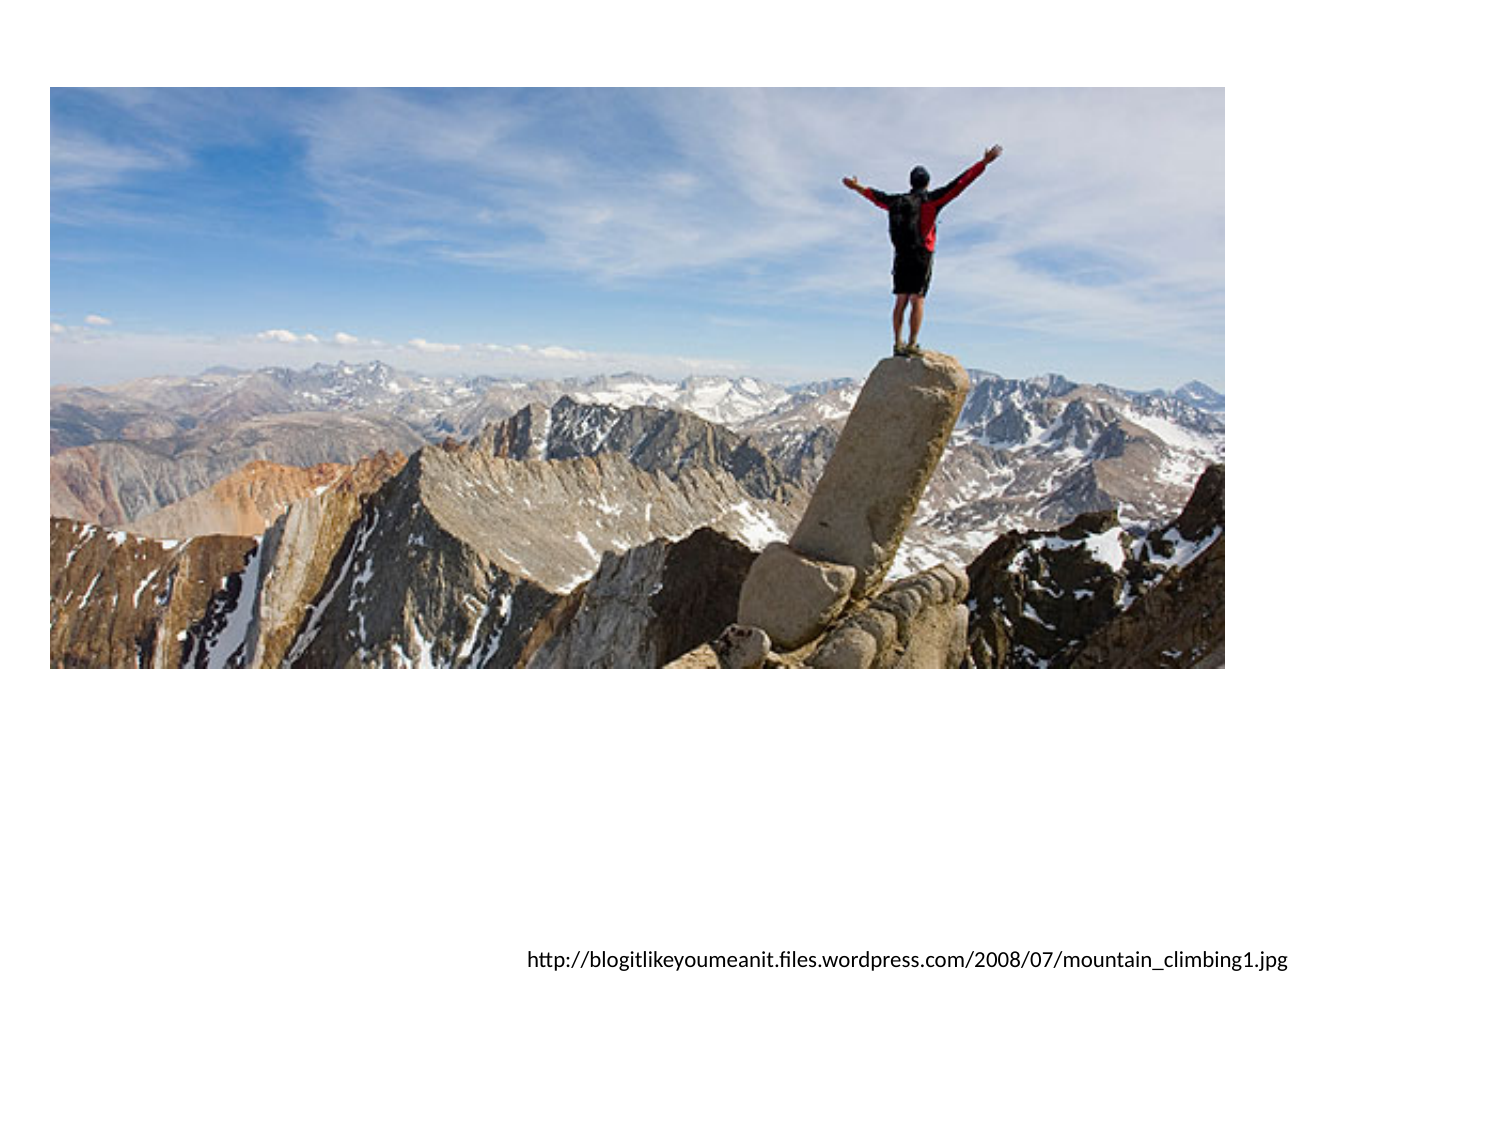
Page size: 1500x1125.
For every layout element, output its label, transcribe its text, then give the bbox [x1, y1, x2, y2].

text_box http://blogitlikeyoumeanit.files.wordpress.com/2008/07/mountain_climbing1.jpg [512, 937, 1325, 980]
picture [49, 87, 1226, 669]
